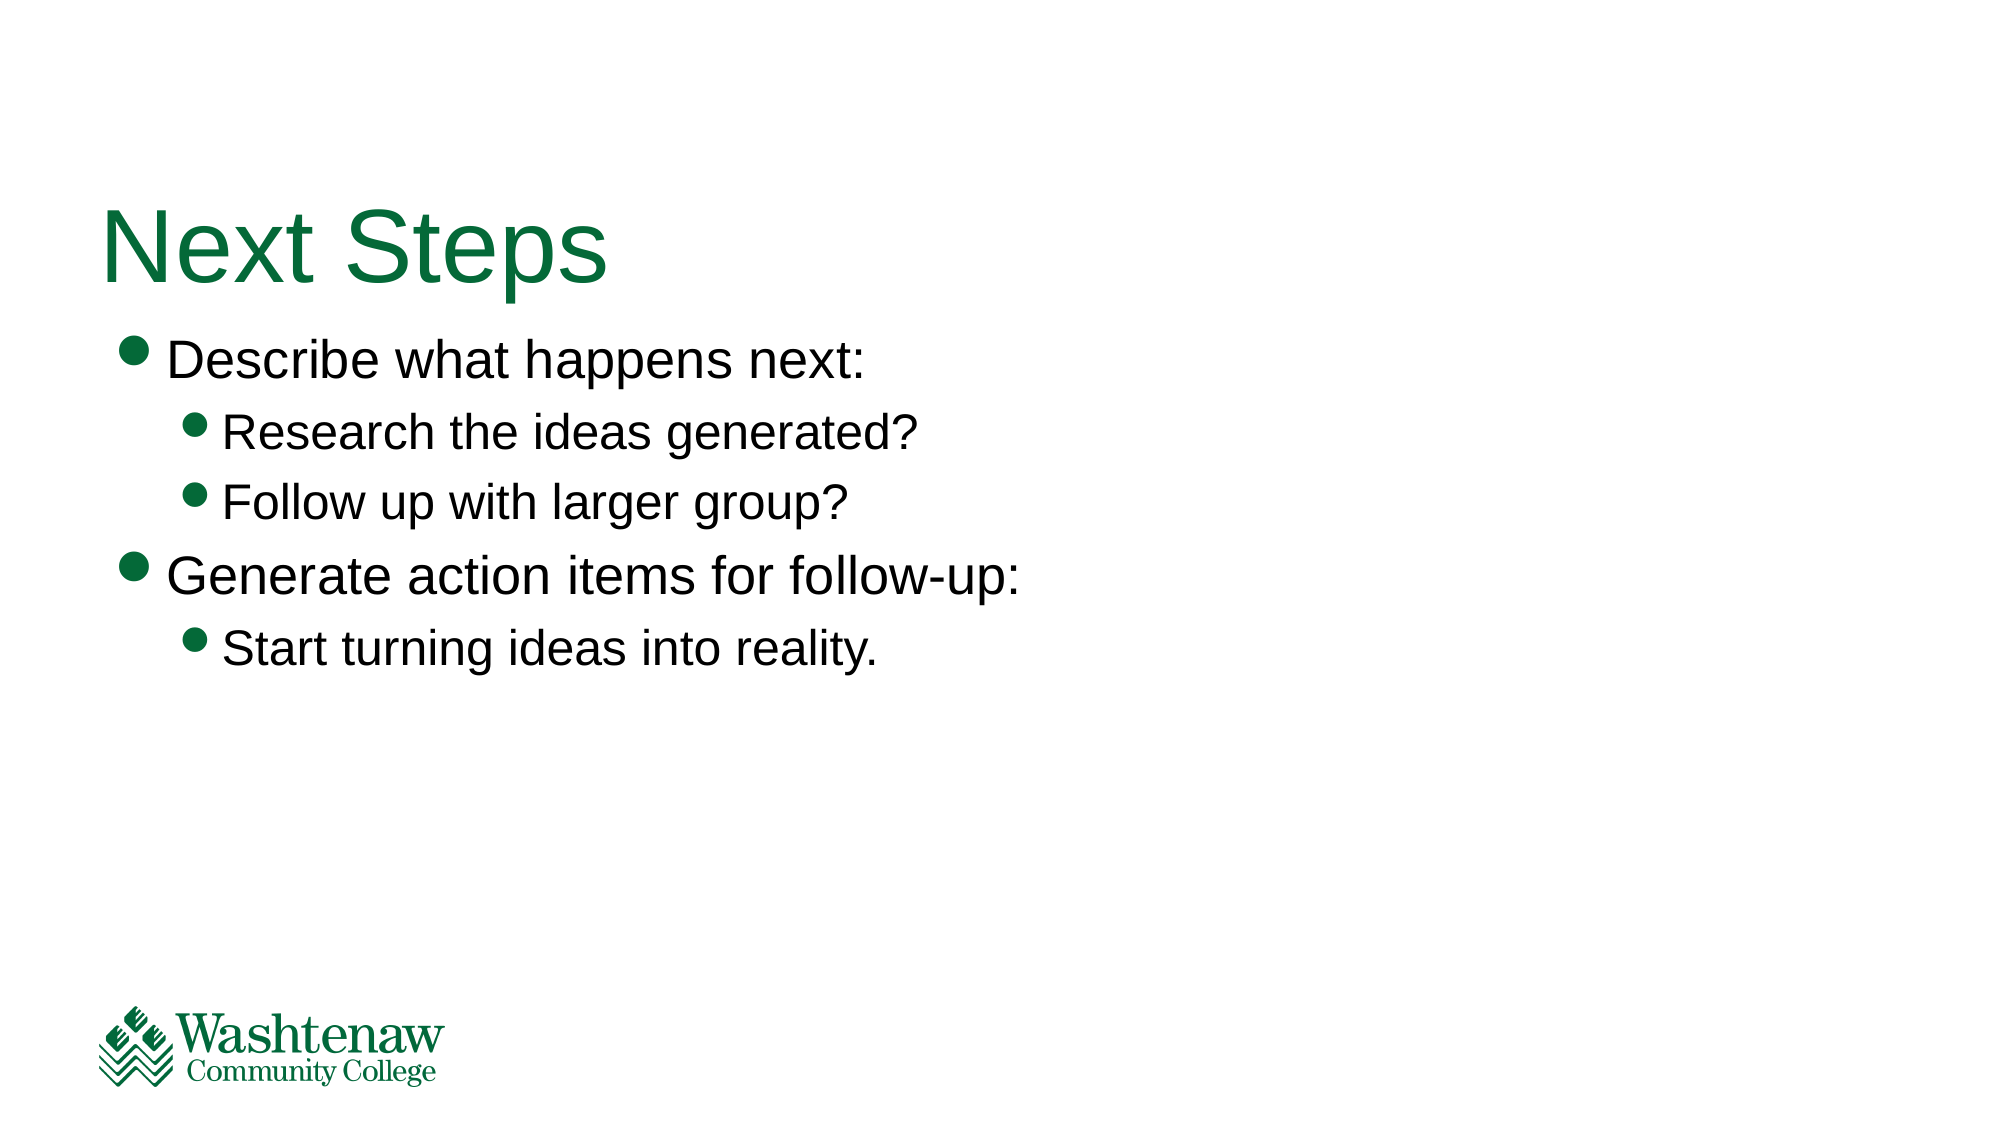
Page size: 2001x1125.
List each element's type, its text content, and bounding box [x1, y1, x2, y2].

title Next Steps [99, 115, 1900, 303]
list Describe what happens next: Research the ideas generated? Follow up with larger group? Generate action items for follow-up: Start turning ideas into reality. [99, 317, 1900, 1038]
picture [99, 1038, 445, 1087]
